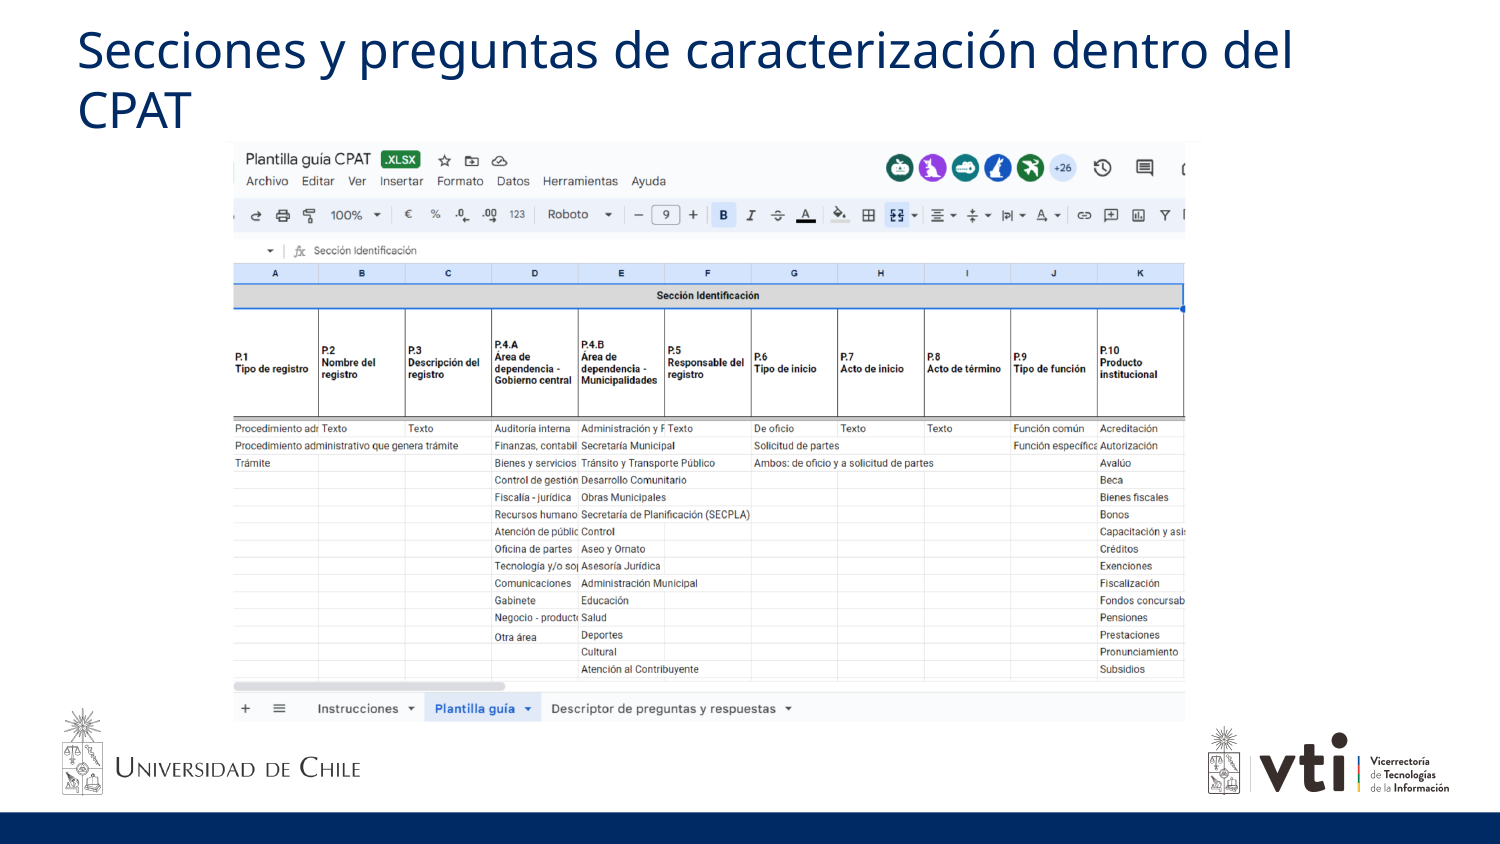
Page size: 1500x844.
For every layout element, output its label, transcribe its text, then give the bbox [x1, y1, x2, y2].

picture [62, 140, 1203, 796]
text_box Secciones y preguntas de caracterización dentro del CPAT [62, 39, 1397, 119]
picture [1208, 726, 1449, 795]
